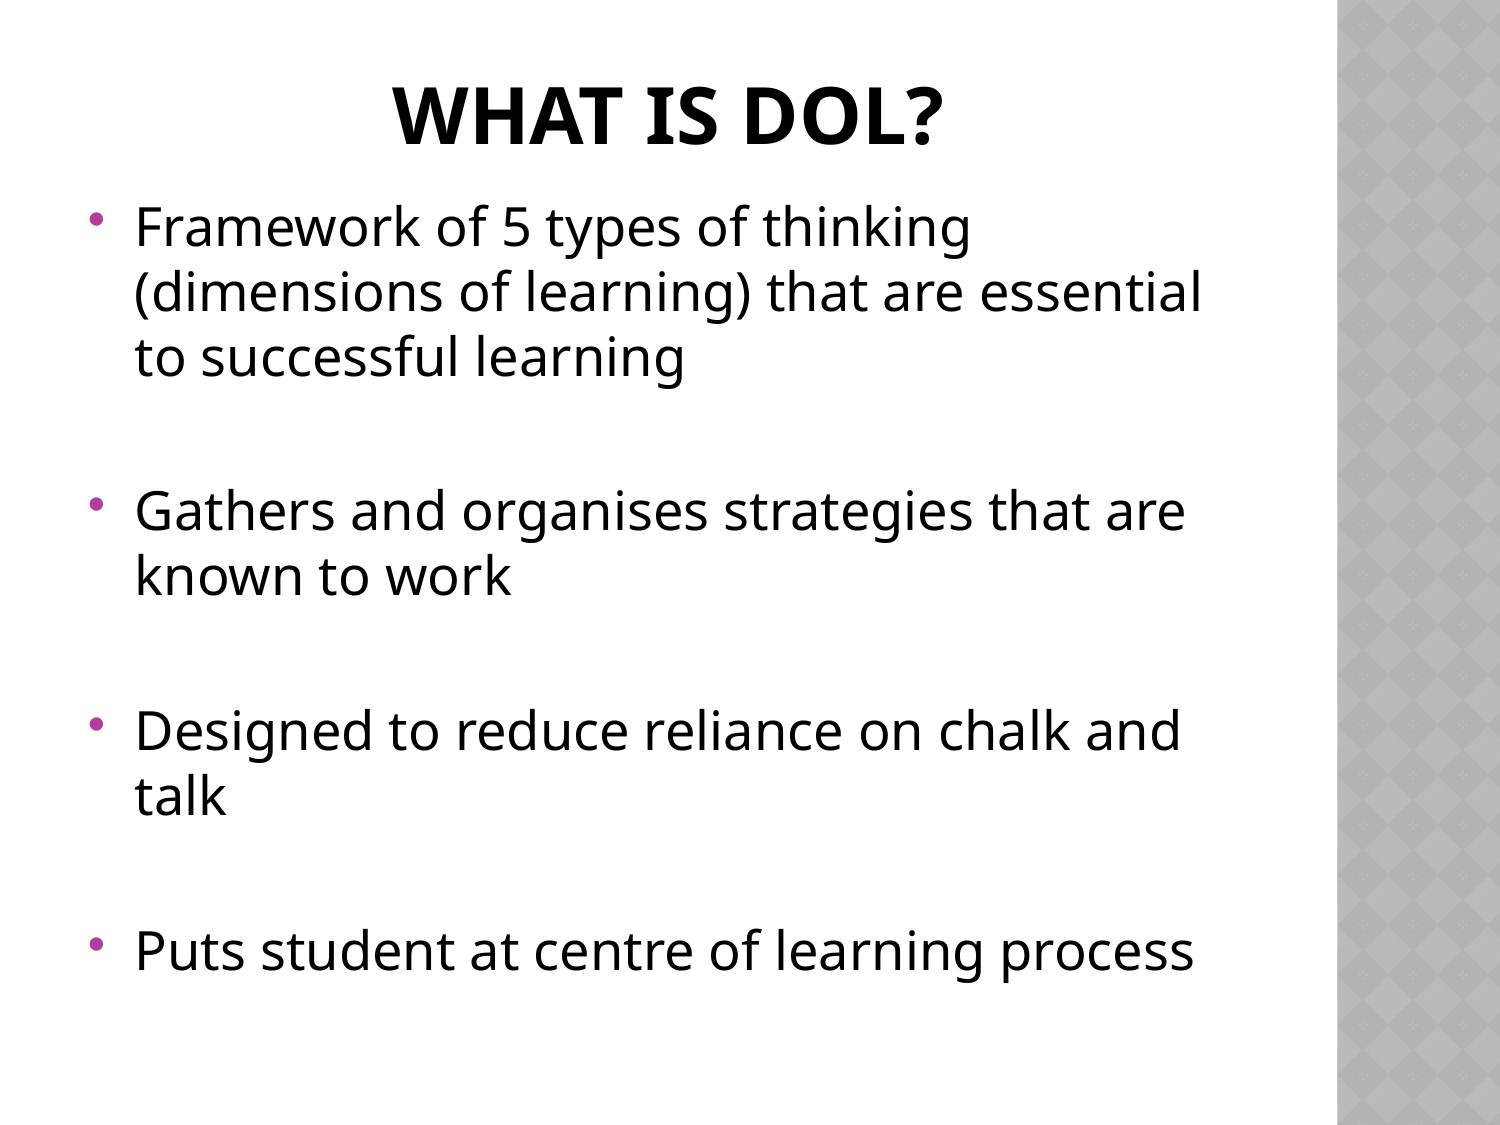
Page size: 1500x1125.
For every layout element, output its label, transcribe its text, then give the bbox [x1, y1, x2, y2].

title What is DoL? [75, 52, 1263, 161]
list Framework of 5 types of thinking (dimensions of learning) that are essential to successful learning Gathers and organises strategies that are known to work Designed to reduce reliance on chalk and talk Puts student at centre of learning process [75, 184, 1263, 1059]
